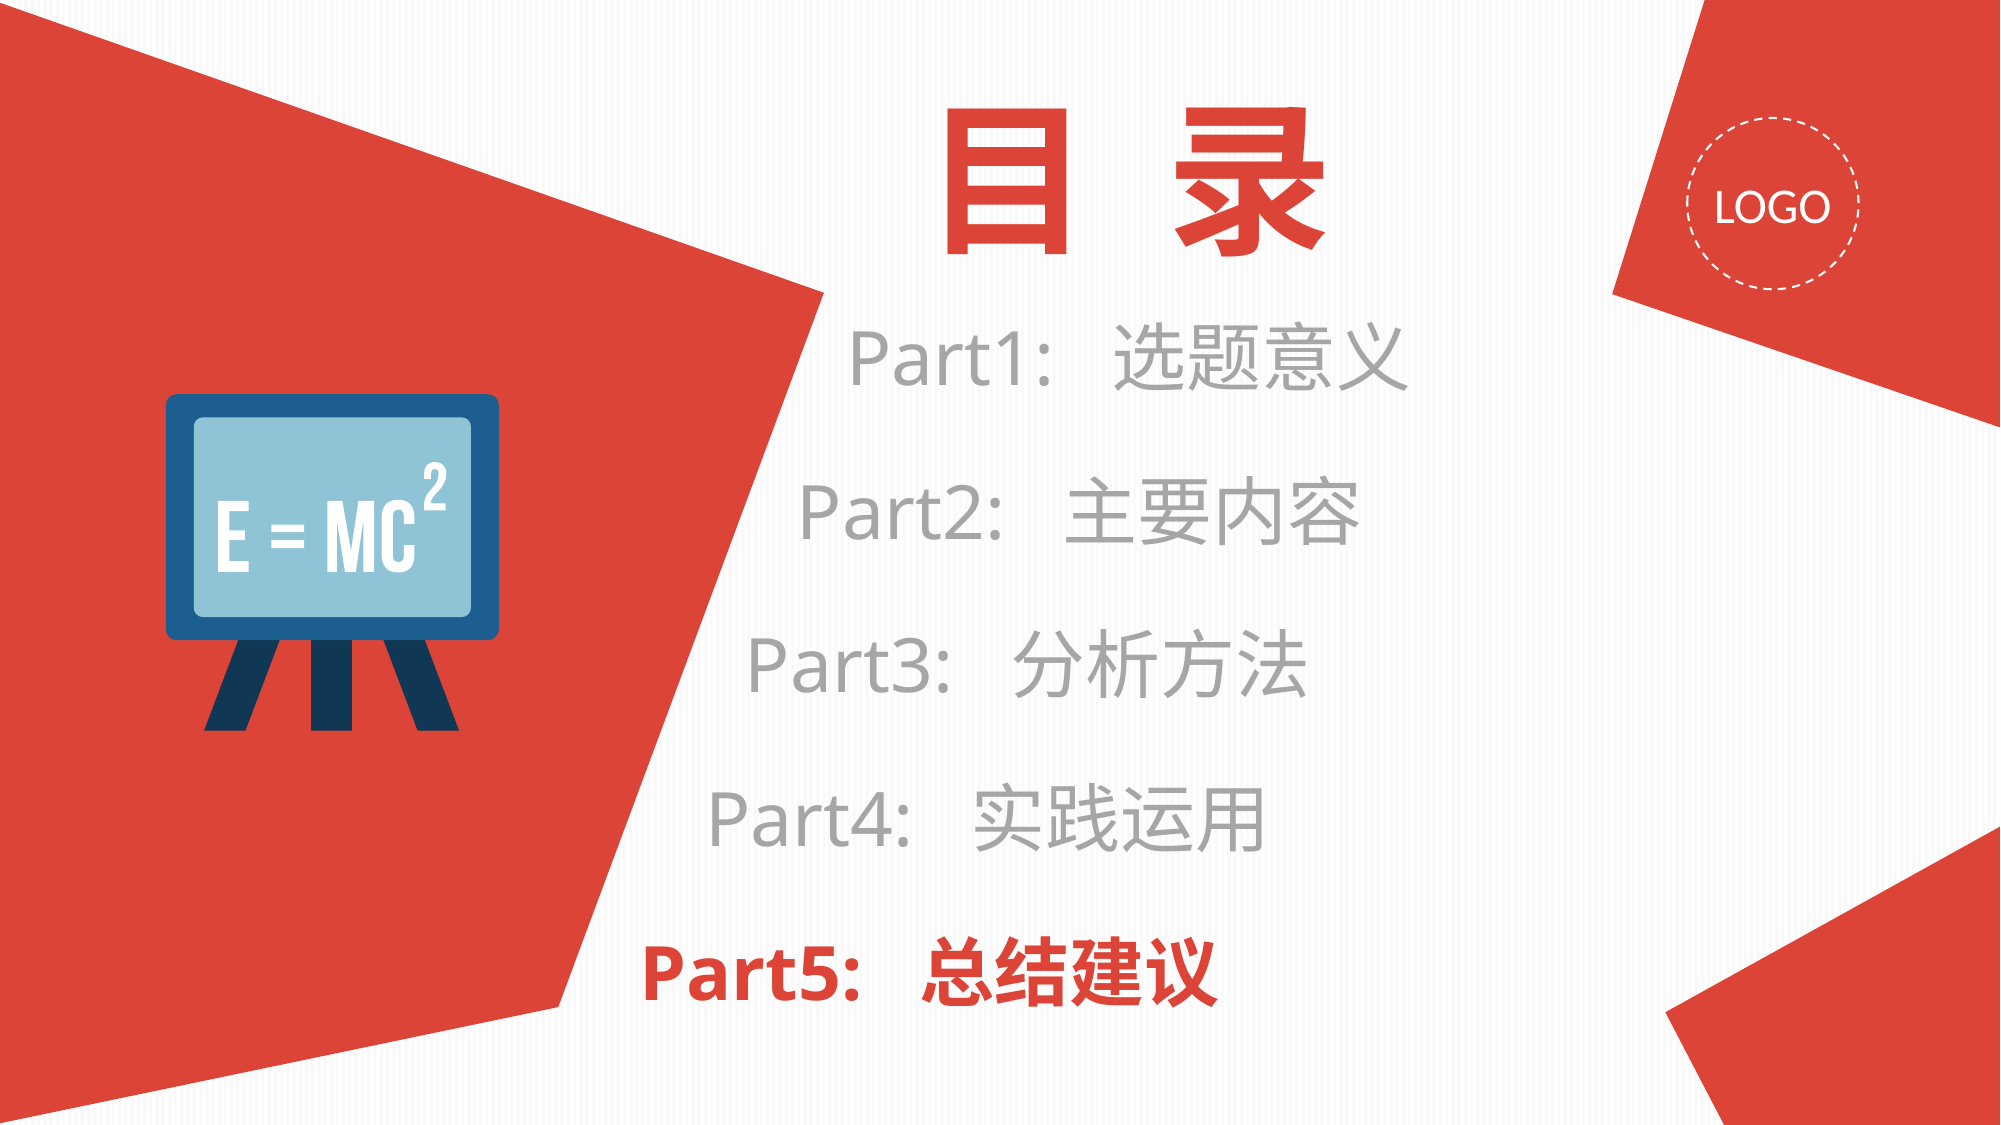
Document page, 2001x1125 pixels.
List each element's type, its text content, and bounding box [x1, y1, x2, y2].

text_box Part3: 分析方法 [730, 610, 1326, 716]
text_box Part1: 选题意义 [831, 302, 1427, 408]
text_box Part2: 主要内容 [782, 456, 1378, 562]
text_box [1612, 0, 2000, 428]
text_box [0, 2, 824, 1124]
text_box 目 录 [909, 67, 1348, 282]
text_box Part5: 总结建议 [624, 918, 1235, 1023]
text_box Part4: 实践运用 [690, 764, 1286, 869]
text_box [165, 393, 500, 731]
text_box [1686, 117, 1859, 290]
picture [0, 0, 2001, 1125]
text_box [1665, 826, 2000, 1125]
